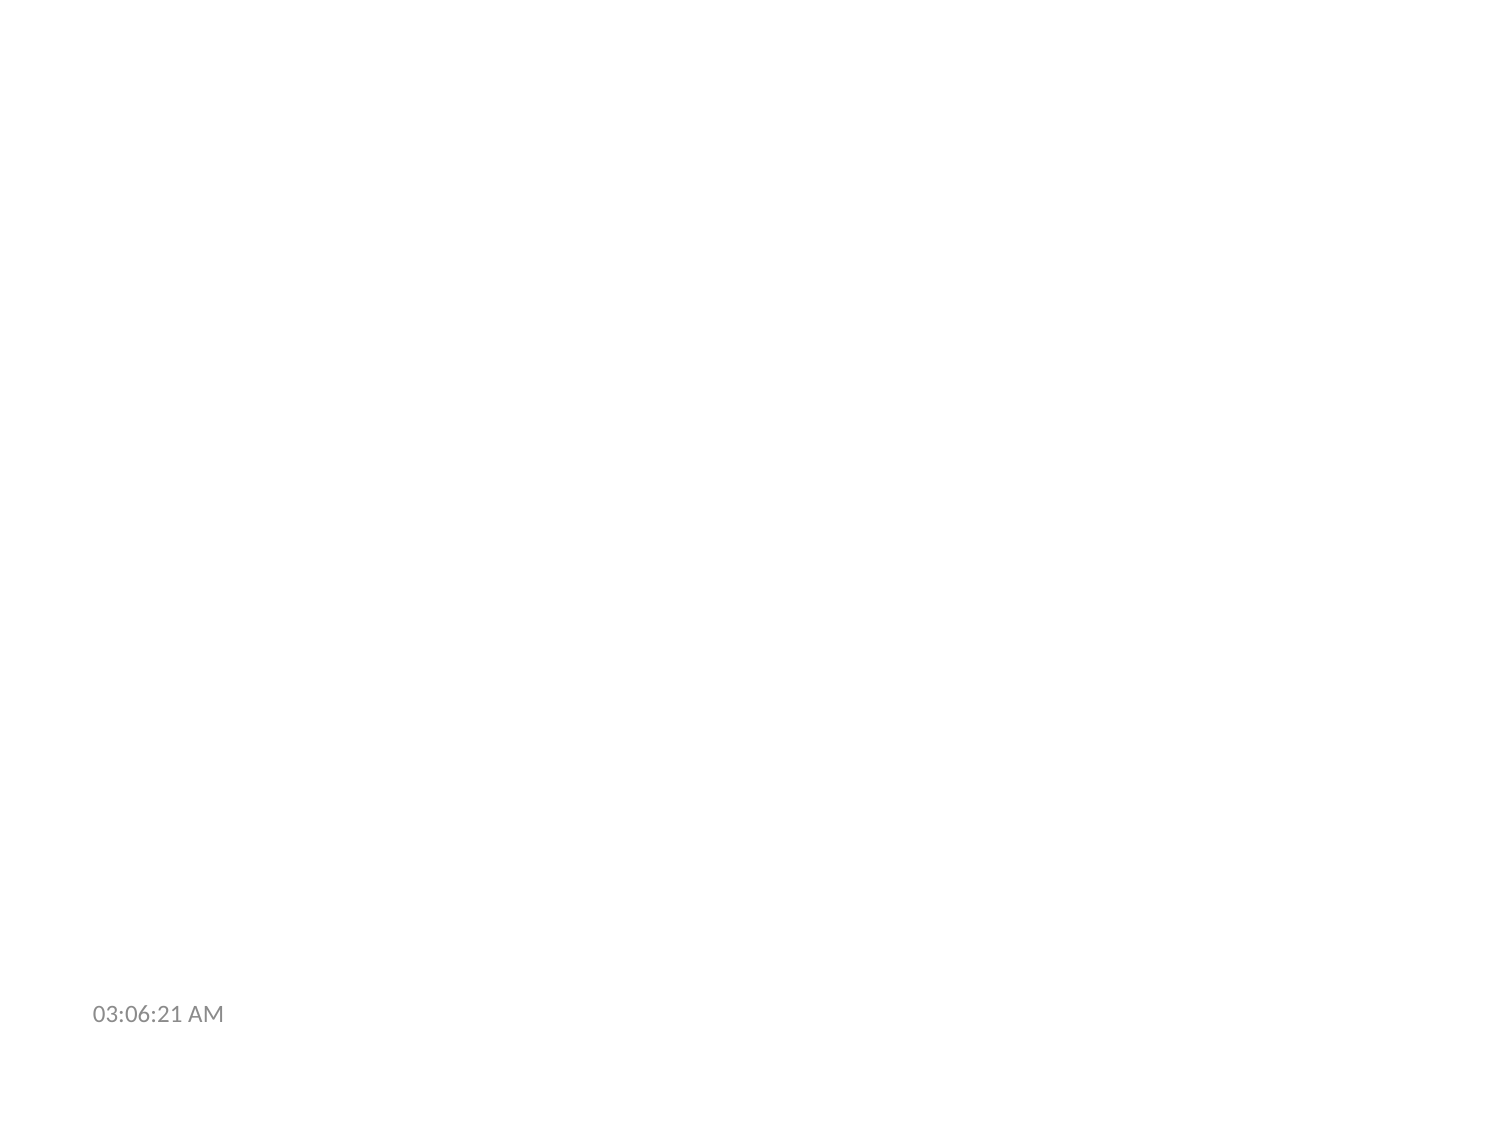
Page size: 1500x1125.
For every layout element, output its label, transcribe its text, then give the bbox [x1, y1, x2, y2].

text_box 3:35:09 PM [77, 982, 428, 1043]
